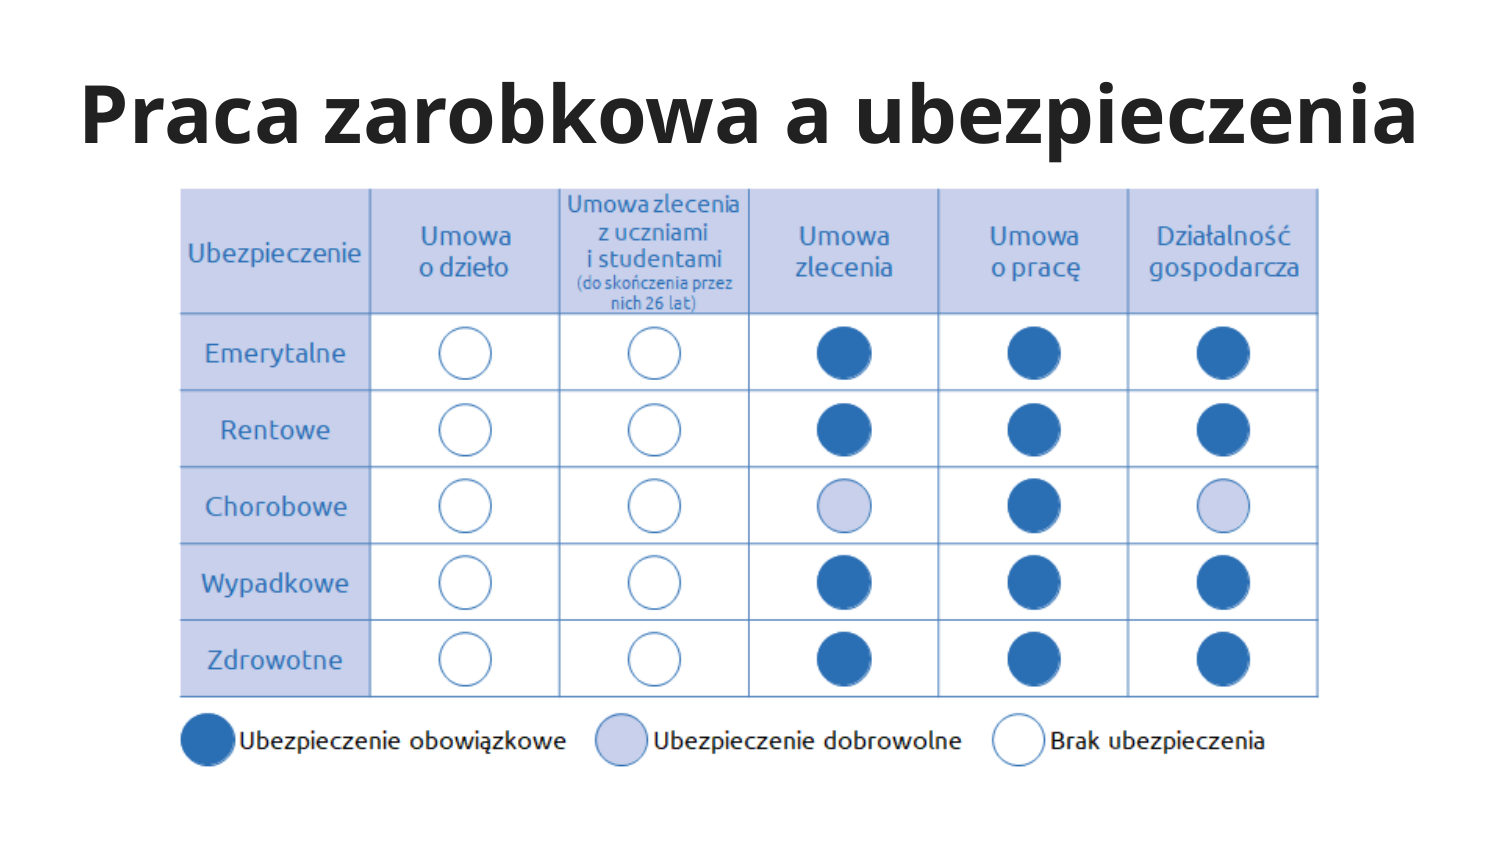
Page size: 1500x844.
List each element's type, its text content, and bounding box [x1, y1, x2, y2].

picture [169, 175, 1330, 776]
title Praca zarobkowa a ubezpieczenia [51, 48, 1449, 180]
